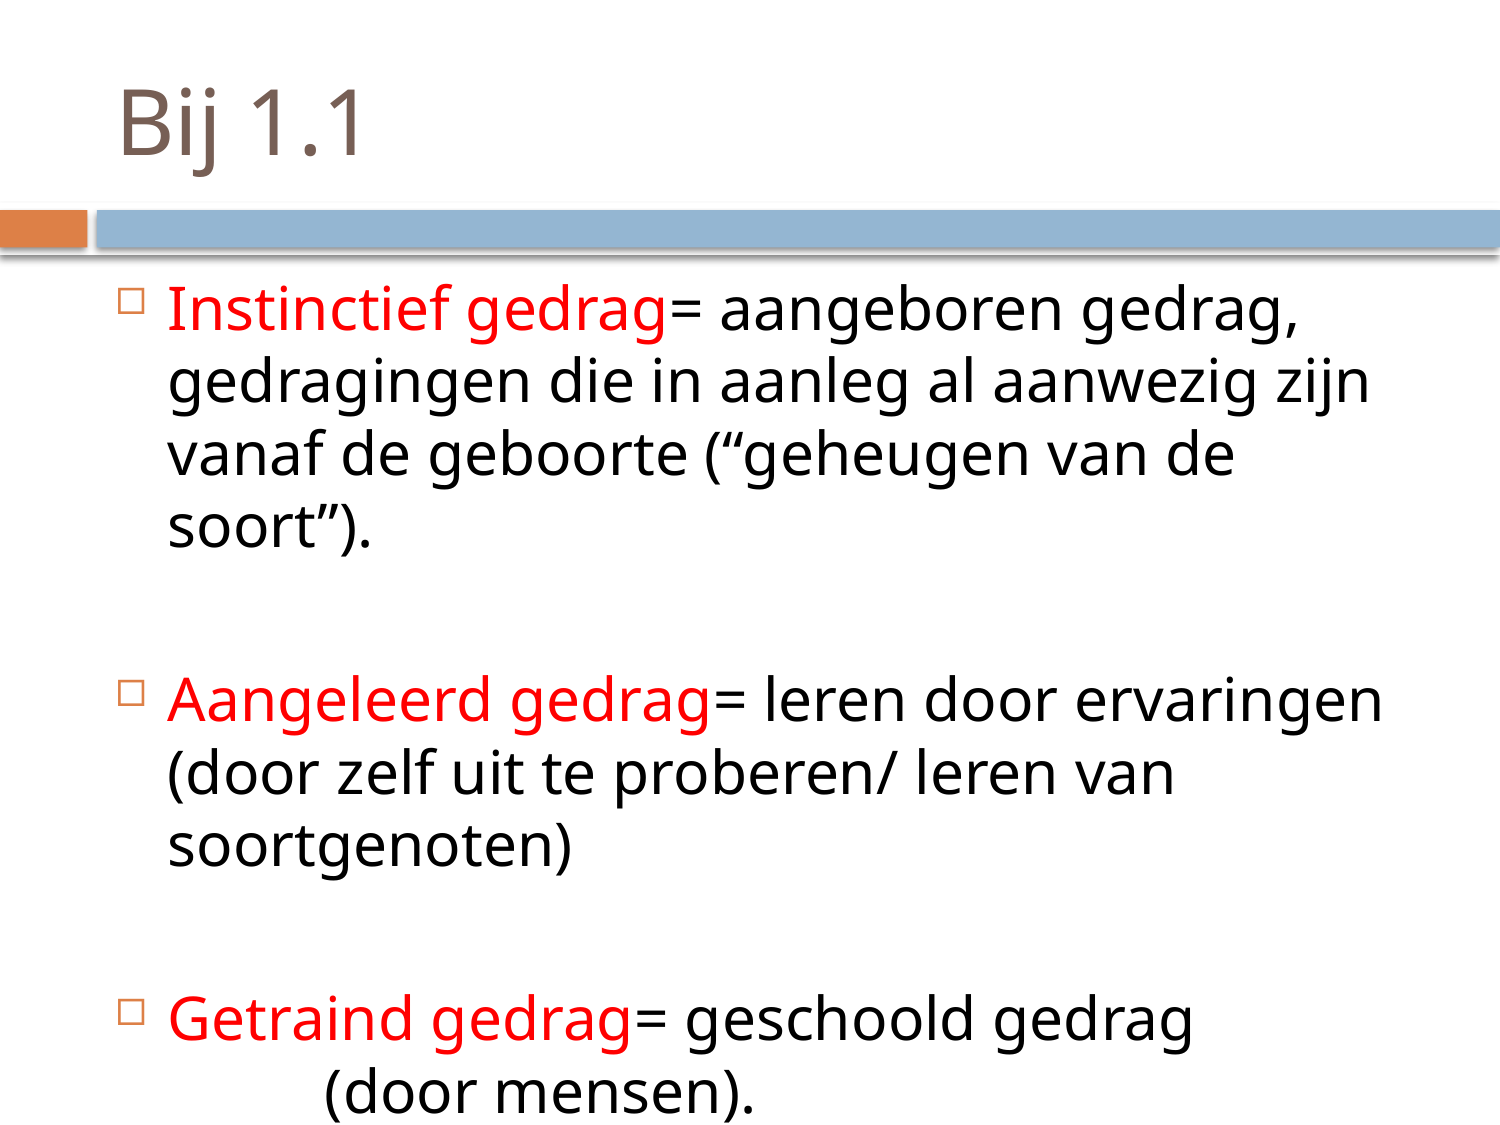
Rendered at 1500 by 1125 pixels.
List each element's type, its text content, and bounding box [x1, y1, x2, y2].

list Instinctief gedrag= aangeboren gedrag, gedragingen die in aanleg al aanwezig zijn vanaf de geboorte (“geheugen van de soort”). Aangeleerd gedrag= leren door ervaringen (door zelf uit te proberen/ leren van soortgenoten) Getraind gedrag= geschoold gedrag (door mensen). [100, 262, 1438, 1000]
title Bij 1.1 [100, 37, 1438, 200]
